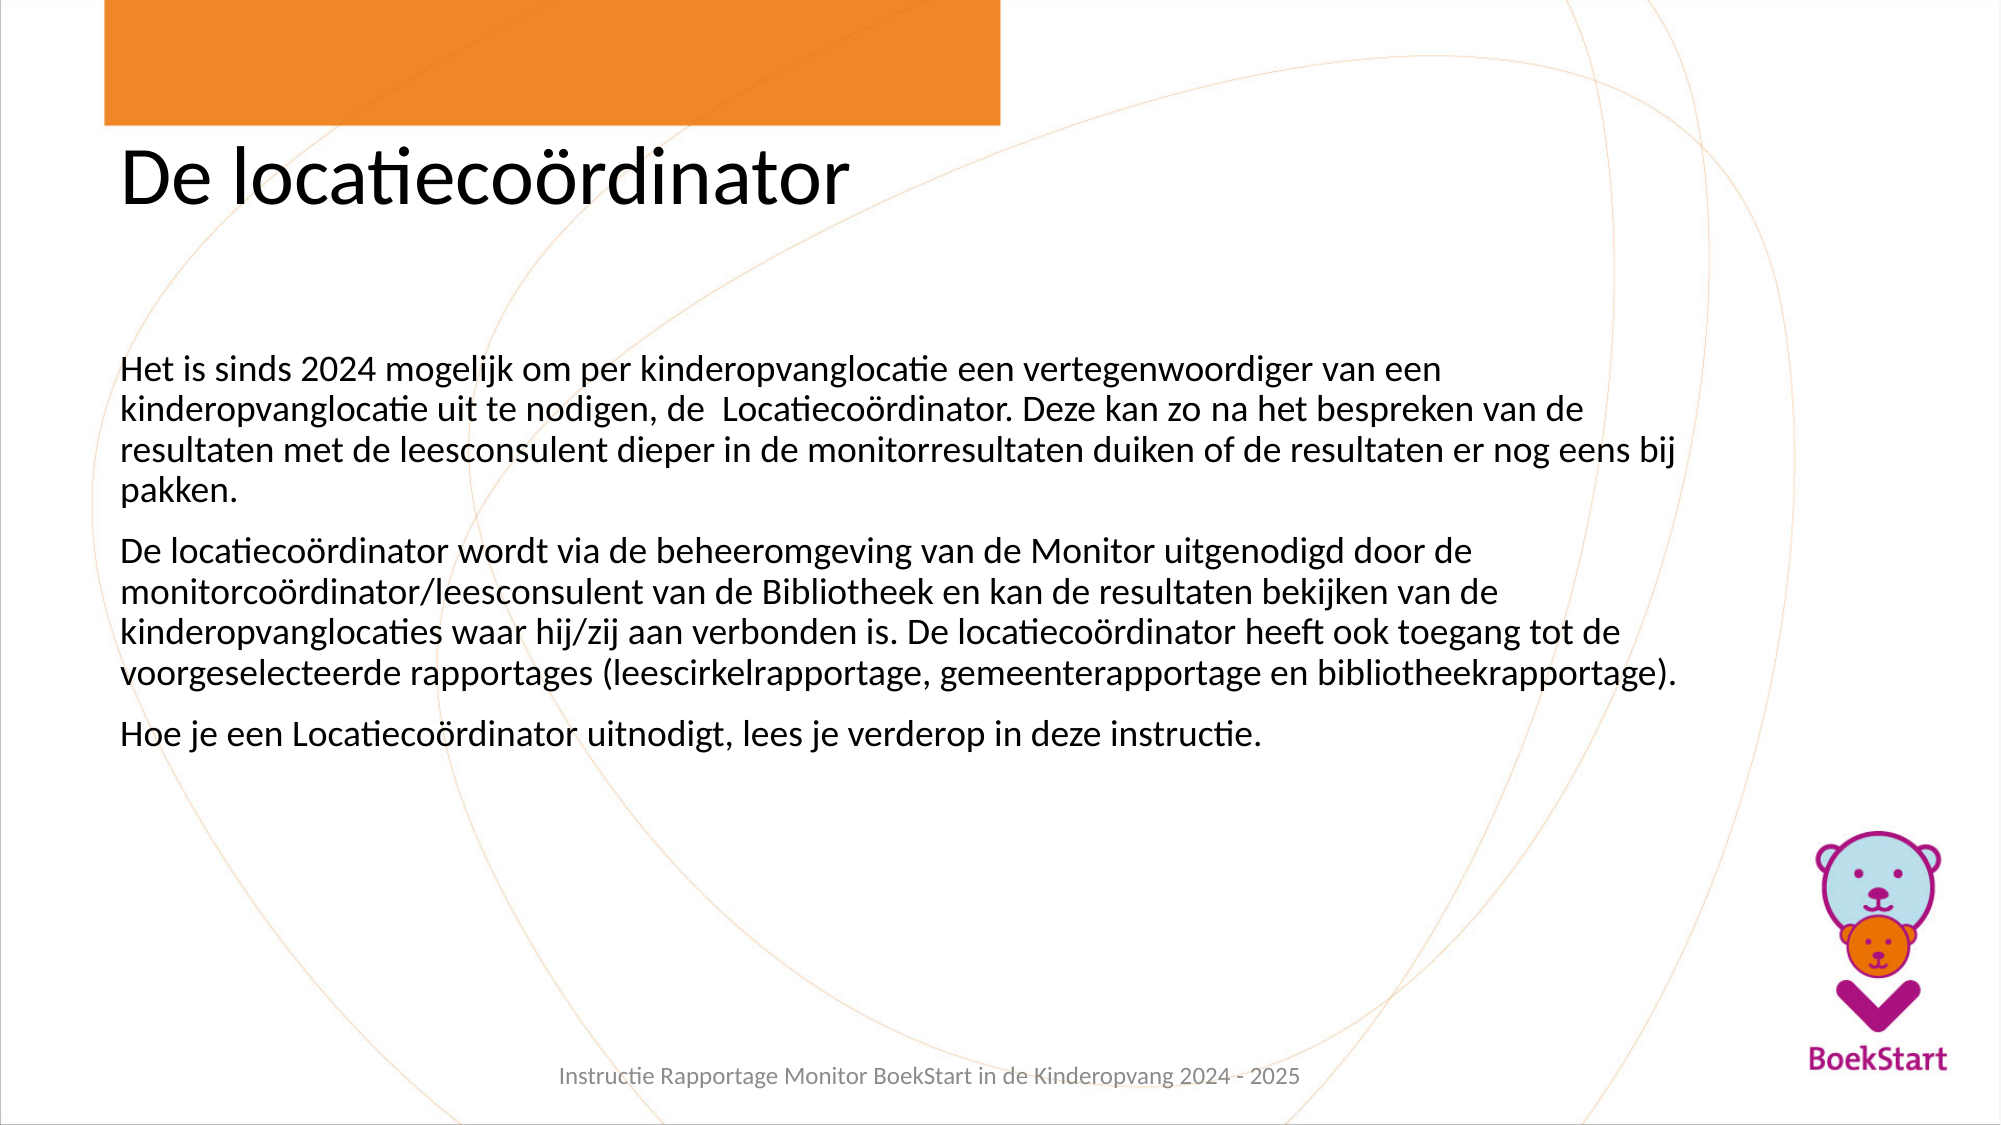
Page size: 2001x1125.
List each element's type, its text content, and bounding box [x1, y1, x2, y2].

footer Instructie Rapportage Monitor BoekStart in de Kinderopvang 2024 - 2025 [486, 1044, 1386, 1105]
title De locatiecoördinator [105, 158, 1863, 297]
picture [0, 0, 2001, 1125]
list Het is sinds 2024 mogelijk om per kinderopvanglocatie een vertegenwoordiger van een kinderopvanglocatie uit te nodigen, de Locatiecoördinator. Deze kan zo na het bespreken van de resultaten met de leesconsulent dieper in de monitorresultaten duiken of de resultaten er nog eens bij pakken. De locatiecoördinator wordt via de beheeromgeving van de Monitor uitgenodigd door de monitorcoördinator/leesconsulent van de Bibliotheek en kan de resultaten bekijken van de kinderopvanglocaties waar hij/zij aan verbonden is. De locatiecoördinator heeft ook toegang tot de voorgeselecteerde rapportages (leescirkelrapportage, gemeenterapportage en bibliotheekrapportage). Hoe je een Locatiecoördinator uitnodigt, lees je verderop in deze instructie. [105, 341, 1718, 789]
